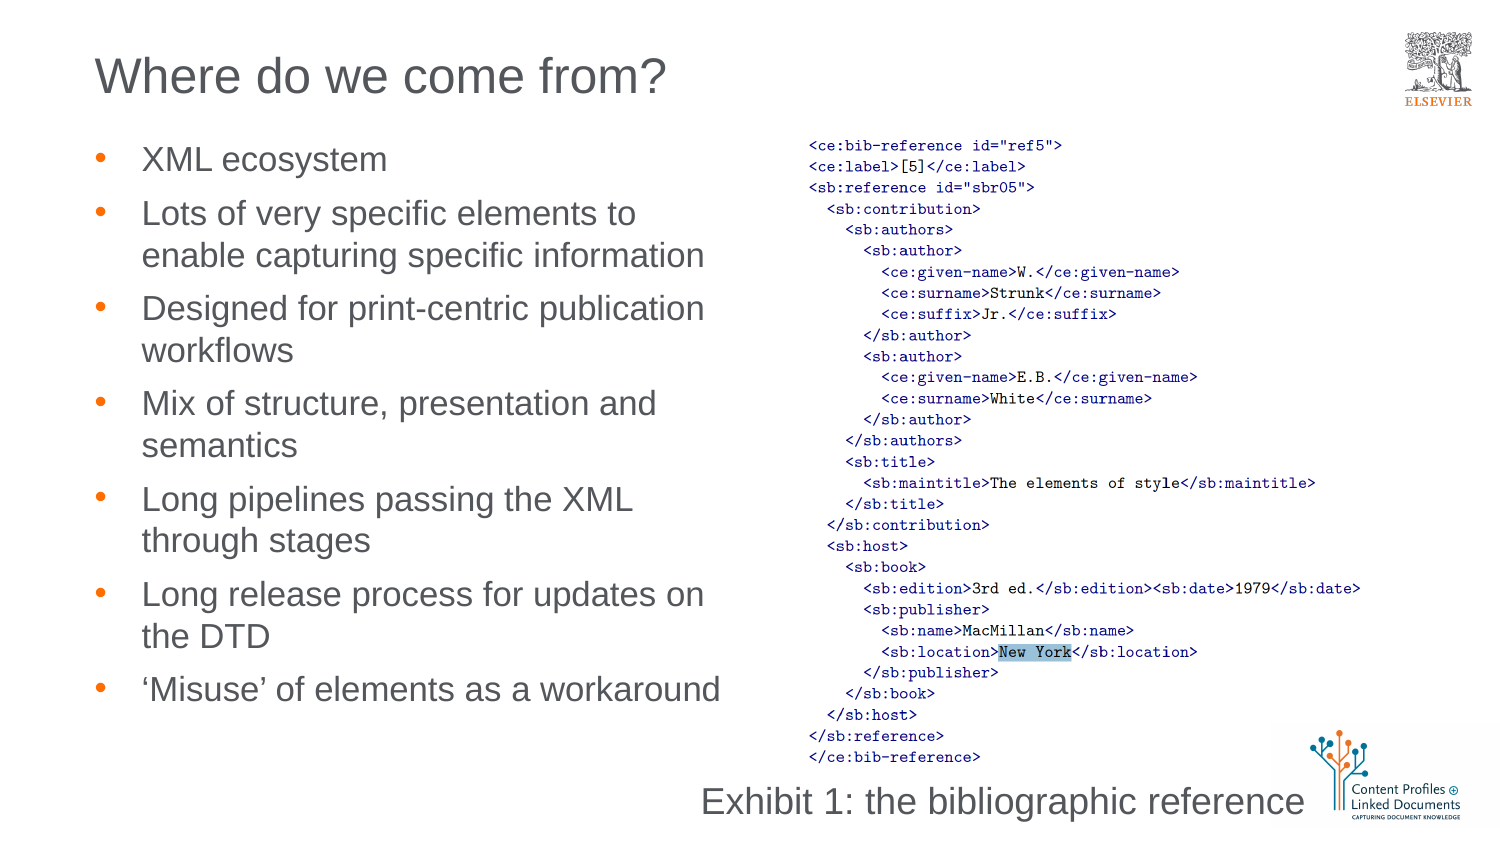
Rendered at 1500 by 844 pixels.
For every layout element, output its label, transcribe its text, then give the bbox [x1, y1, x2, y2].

title Where do we come from? [94, 32, 750, 115]
list XML ecosystem Lots of very specific elements to enable capturing specific information Designed for print-centric publication workflows Mix of structure, presentation and semantics Long pipelines passing the XML through stages Long release process for updates on the DTD ‘Misuse’ of elements as a workaround [94, 137, 730, 718]
picture [1405, 32, 1472, 106]
picture [797, 136, 1500, 828]
text_box Exhibit 1: the bibliographic reference [685, 769, 1329, 830]
